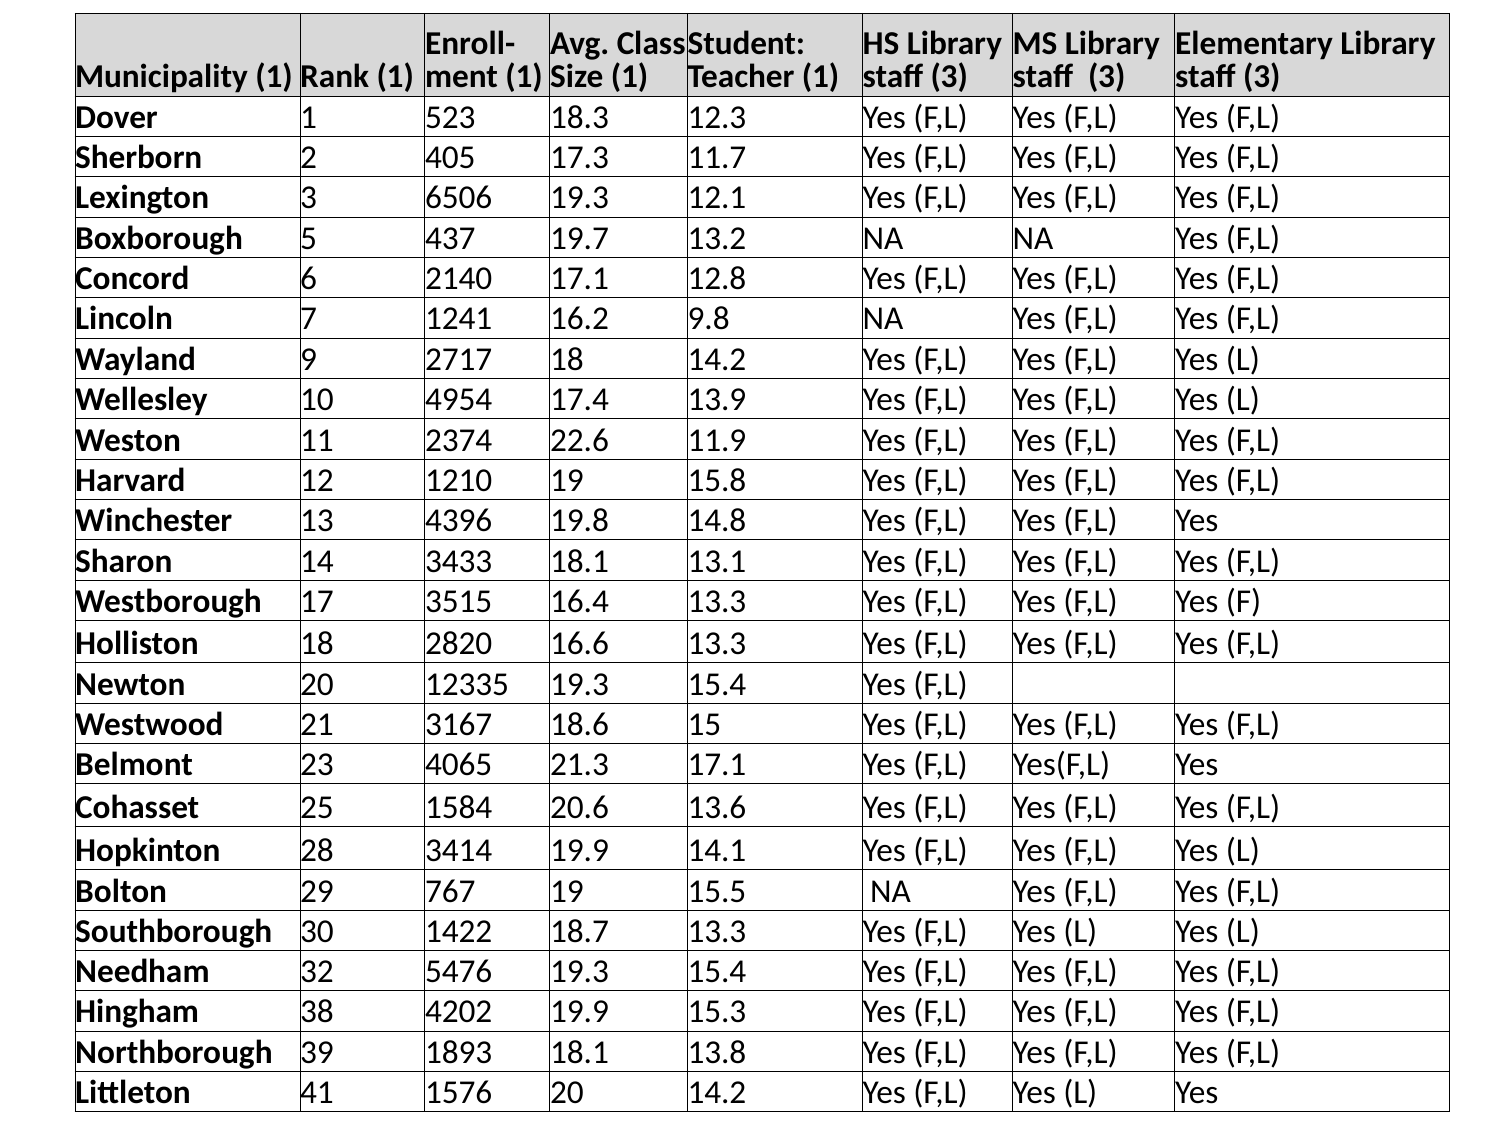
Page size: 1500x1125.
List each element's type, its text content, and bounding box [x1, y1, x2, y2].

table_cell 15.4 [688, 663, 862, 703]
table_cell Yes (F,L) [1175, 870, 1449, 910]
table_cell Yes (F,L) [1175, 1032, 1449, 1071]
table_cell Weston [76, 419, 300, 459]
table_cell 17.1 [688, 744, 862, 783]
table_cell 7 [301, 298, 424, 338]
table_cell Yes (F,L) [1013, 97, 1174, 136]
table_cell Yes (F,L) [863, 137, 1012, 176]
table_cell 3 [301, 177, 424, 217]
table_header Elementary Library staff (3) [1175, 14, 1449, 96]
table_cell Yes (F,L) [863, 500, 1012, 539]
table_cell Yes (F,L) [1175, 298, 1449, 338]
table_cell 19.3 [550, 663, 687, 703]
table_cell 13.9 [688, 379, 862, 418]
table_cell Sherborn [76, 137, 300, 176]
table_header Rank (1) [301, 14, 424, 96]
table_cell 29 [301, 870, 424, 910]
table_cell Yes (F,L) [1175, 419, 1449, 459]
table_cell 19 [550, 460, 687, 499]
table_cell 28 [301, 827, 424, 869]
table_cell 6506 [425, 177, 549, 217]
table_cell 14.2 [688, 339, 862, 378]
table_cell Yes (F,L) [1175, 991, 1449, 1031]
table_cell Newton [76, 663, 300, 703]
table_cell Yes (F,L) [863, 827, 1012, 869]
table_cell Yes (F,L) [1013, 784, 1174, 826]
table_cell Yes (L) [1175, 379, 1449, 418]
table_cell Needham [76, 951, 300, 990]
table_cell Yes (F,L) [1175, 218, 1449, 257]
table_cell 14.2 [688, 1072, 862, 1111]
table_cell 39 [301, 1032, 424, 1071]
table_cell Hingham [76, 991, 300, 1031]
table_cell Yes (F,L) [1013, 460, 1174, 499]
table_cell Yes (F,L) [1013, 540, 1174, 580]
table_cell Yes (F,L) [1175, 540, 1449, 580]
table_cell NA [863, 298, 1012, 338]
table_cell Yes (F,L) [1175, 177, 1449, 217]
table_cell Yes (F,L) [1175, 951, 1449, 990]
table_cell 18 [301, 621, 424, 662]
table_cell 21.3 [550, 744, 687, 783]
table_cell 38 [301, 991, 424, 1031]
table_cell 25 [301, 784, 424, 826]
table_cell 19.7 [550, 218, 687, 257]
table_cell 12.1 [688, 177, 862, 217]
table_cell Yes (F,L) [1175, 784, 1449, 826]
table_cell Yes [1175, 744, 1449, 783]
table_cell Yes (F,L) [1013, 339, 1174, 378]
table_cell Yes (F,L) [1013, 951, 1174, 990]
table_cell 2717 [425, 339, 549, 378]
table_cell 21 [301, 704, 424, 743]
table_cell 1893 [425, 1032, 549, 1071]
table_cell 19.9 [550, 827, 687, 869]
table_cell 17 [301, 581, 424, 620]
table_header MS Library staff (3) [1013, 14, 1174, 96]
table_cell Holliston [76, 621, 300, 662]
table_cell Boxborough [76, 218, 300, 257]
table_cell Harvard [76, 460, 300, 499]
table_cell Yes (F,L) [1013, 827, 1174, 869]
table_cell Yes (F,L) [863, 911, 1012, 950]
table_cell 16.4 [550, 581, 687, 620]
table_cell 11.7 [688, 137, 862, 176]
table_cell 5476 [425, 951, 549, 990]
table_cell 3433 [425, 540, 549, 580]
table_cell 3515 [425, 581, 549, 620]
table_cell 11 [301, 419, 424, 459]
table_cell Yes (L) [1013, 1072, 1174, 1111]
table_cell Yes (L) [1175, 911, 1449, 950]
table_cell 12 [301, 460, 424, 499]
table_cell 30 [301, 911, 424, 950]
table_cell 22.6 [550, 419, 687, 459]
table_cell 18 [550, 339, 687, 378]
table_cell 5 [301, 218, 424, 257]
table_cell Yes (F,L) [1013, 1032, 1174, 1071]
table_cell Yes (F,L) [863, 540, 1012, 580]
table_header Avg. Class Size (1) [550, 14, 687, 96]
table_cell 2374 [425, 419, 549, 459]
table_cell Yes (F,L) [1175, 97, 1449, 136]
table_cell Wayland [76, 339, 300, 378]
table_cell 13 [301, 500, 424, 539]
table_cell 18.7 [550, 911, 687, 950]
table_cell Yes (F,L) [863, 258, 1012, 297]
table_cell 17.1 [550, 258, 687, 297]
table_header HS Library staff (3) [863, 14, 1012, 96]
table_cell Concord [76, 258, 300, 297]
table_header Student: Teacher (1) [688, 14, 862, 96]
table_cell Littleton [76, 1072, 300, 1111]
table_cell 4202 [425, 991, 549, 1031]
table_cell Yes (F,L) [1013, 258, 1174, 297]
table_cell Sharon [76, 540, 300, 580]
table_cell 19.3 [550, 177, 687, 217]
table_cell 17.4 [550, 379, 687, 418]
table_cell 12.8 [688, 258, 862, 297]
table_cell Yes (F,L) [863, 1032, 1012, 1071]
table_cell Hopkinton [76, 827, 300, 869]
table_cell 20 [550, 1072, 687, 1111]
table_cell NA [863, 870, 1012, 910]
table_cell 767 [425, 870, 549, 910]
table_cell 4954 [425, 379, 549, 418]
table_cell 12335 [425, 663, 549, 703]
table_cell Yes (F,L) [1013, 621, 1174, 662]
table_cell Southborough [76, 911, 300, 950]
table_cell 18.1 [550, 540, 687, 580]
table_cell Yes (F,L) [1175, 460, 1449, 499]
table_cell 14.1 [688, 827, 862, 869]
table_cell 13.3 [688, 911, 862, 950]
table_cell 523 [425, 97, 549, 136]
table_cell Yes (F,L) [1013, 419, 1174, 459]
table_cell Yes [1175, 500, 1449, 539]
table_cell NA [863, 218, 1012, 257]
table_cell Lincoln [76, 298, 300, 338]
table_cell 20 [301, 663, 424, 703]
table_cell Yes (F,L) [863, 951, 1012, 990]
table_cell 16.2 [550, 298, 687, 338]
table_cell 437 [425, 218, 549, 257]
table_cell Yes (F,L) [863, 460, 1012, 499]
table_cell Yes (F,L) [863, 784, 1012, 826]
table_cell 23 [301, 744, 424, 783]
table_cell 10 [301, 379, 424, 418]
table_cell 4065 [425, 744, 549, 783]
table_cell Yes (F,L) [863, 419, 1012, 459]
table_cell Yes (F,L) [863, 744, 1012, 783]
table_cell 18.3 [550, 97, 687, 136]
table_cell 13.2 [688, 218, 862, 257]
table_cell Yes (L) [1013, 911, 1174, 950]
table_cell 13.3 [688, 621, 862, 662]
table_cell 1422 [425, 911, 549, 950]
table_cell 6 [301, 258, 424, 297]
table_cell Yes (F,L) [1013, 704, 1174, 743]
table_cell Yes (F,L) [863, 991, 1012, 1031]
table_cell Yes (L) [1175, 827, 1449, 869]
table_cell 14 [301, 540, 424, 580]
table_cell Yes (F,L) [863, 663, 1012, 703]
table_cell 41 [301, 1072, 424, 1111]
table_cell Yes (F,L) [863, 704, 1012, 743]
table_cell Yes (L) [1175, 339, 1449, 378]
table_cell 19.8 [550, 500, 687, 539]
table_cell Yes (F,L) [1175, 704, 1449, 743]
table_cell Yes (F,L) [1175, 137, 1449, 176]
table_cell Yes (F,L) [1013, 991, 1174, 1031]
table_cell Westborough [76, 581, 300, 620]
table_cell Yes (F,L) [1013, 500, 1174, 539]
table_cell Yes(F,L) [1013, 744, 1174, 783]
table_cell Yes (F,L) [863, 1072, 1012, 1111]
table_cell 15 [688, 704, 862, 743]
table_cell Cohasset [76, 784, 300, 826]
table_cell 15.5 [688, 870, 862, 910]
table_cell Yes (F,L) [1013, 581, 1174, 620]
table_cell Yes (F,L) [863, 581, 1012, 620]
table_cell 1584 [425, 784, 549, 826]
table_cell Dover [76, 97, 300, 136]
table_cell NA [1013, 218, 1174, 257]
table_header Municipality (1) [76, 14, 300, 96]
table_cell 20.6 [550, 784, 687, 826]
table_cell Yes (F,L) [863, 621, 1012, 662]
table_cell Bolton [76, 870, 300, 910]
table_cell 405 [425, 137, 549, 176]
table_cell Belmont [76, 744, 300, 783]
table_cell 1241 [425, 298, 549, 338]
table_cell 9 [301, 339, 424, 378]
table_cell 1576 [425, 1072, 549, 1111]
table_cell 3414 [425, 827, 549, 869]
table_cell 18.1 [550, 1032, 687, 1071]
table_cell 13.1 [688, 540, 862, 580]
table_cell 15.3 [688, 991, 862, 1031]
table_cell Yes (F) [1175, 581, 1449, 620]
table_cell Yes (F,L) [863, 97, 1012, 136]
table_cell 16.6 [550, 621, 687, 662]
table_cell Yes (F,L) [863, 177, 1012, 217]
table_cell 1 [301, 97, 424, 136]
table_cell Wellesley [76, 379, 300, 418]
table_cell 9.8 [688, 298, 862, 338]
table_cell 14.8 [688, 500, 862, 539]
table_cell 2140 [425, 258, 549, 297]
table_cell 12.3 [688, 97, 862, 136]
table_cell Yes [1175, 1072, 1449, 1111]
table_cell 19.9 [550, 991, 687, 1031]
table_cell 15.4 [688, 951, 862, 990]
table_cell 3167 [425, 704, 549, 743]
table_cell [1013, 663, 1174, 703]
table_cell 19.3 [550, 951, 687, 990]
table_cell Yes (F,L) [1013, 298, 1174, 338]
table_cell 13.8 [688, 1032, 862, 1071]
table_cell Yes (F,L) [1013, 177, 1174, 217]
table_cell 1210 [425, 460, 549, 499]
table_cell 13.3 [688, 581, 862, 620]
table_cell 15.8 [688, 460, 862, 499]
table_cell 17.3 [550, 137, 687, 176]
table_cell 19 [550, 870, 687, 910]
table_cell Yes (F,L) [863, 339, 1012, 378]
table_cell 4396 [425, 500, 549, 539]
table_cell 32 [301, 951, 424, 990]
table_cell Lexington [76, 177, 300, 217]
table_cell Yes (F,L) [1013, 379, 1174, 418]
table_cell Westwood [76, 704, 300, 743]
table_cell 2 [301, 137, 424, 176]
table_cell Yes (F,L) [1175, 258, 1449, 297]
table_cell Yes (F,L) [863, 379, 1012, 418]
table_cell 2820 [425, 621, 549, 662]
table_cell [1175, 663, 1449, 703]
table_cell Northborough [76, 1032, 300, 1071]
table_cell Yes (F,L) [1013, 870, 1174, 910]
table_cell Yes (F,L) [1175, 621, 1449, 662]
table_cell Yes (F,L) [1013, 137, 1174, 176]
table_cell 13.6 [688, 784, 862, 826]
table_header Enroll-ment (1) [425, 14, 549, 96]
table_cell 11.9 [688, 419, 862, 459]
table_cell Winchester [76, 500, 300, 539]
table_cell 18.6 [550, 704, 687, 743]
